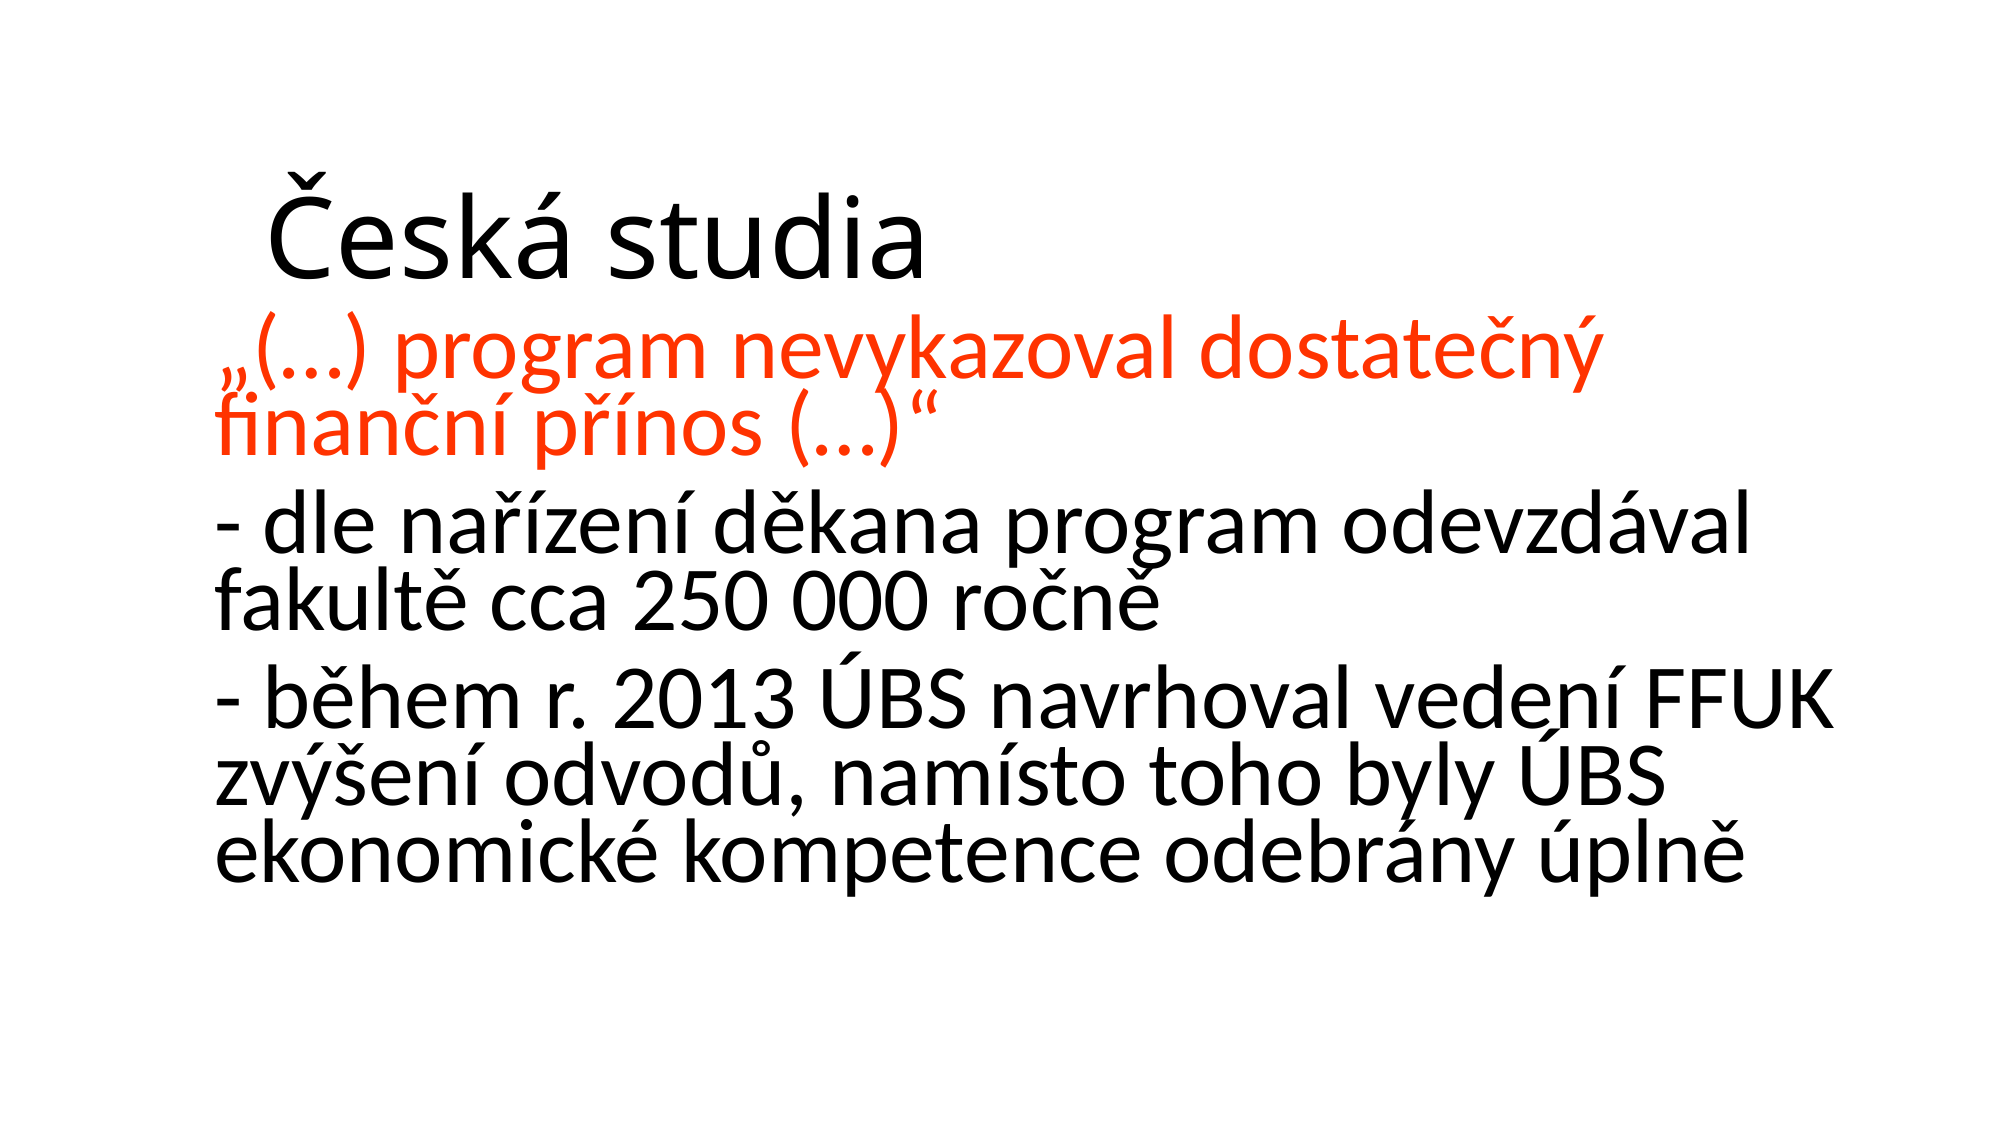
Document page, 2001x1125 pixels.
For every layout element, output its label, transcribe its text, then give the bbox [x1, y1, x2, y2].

subtitle „(…) program nevykazoval dostatečný finanční přínos (…)“ - dle nařízení děkana program odevzdával fakultě cca 250 000 ročně - během r. 2013 ÚBS navrhoval vedení FFUK zvýšení odvodů, namísto toho byly ÚBS ekonomické kompetence odebrány úplně [198, 309, 1937, 860]
title Česká studia [249, 183, 1759, 309]
